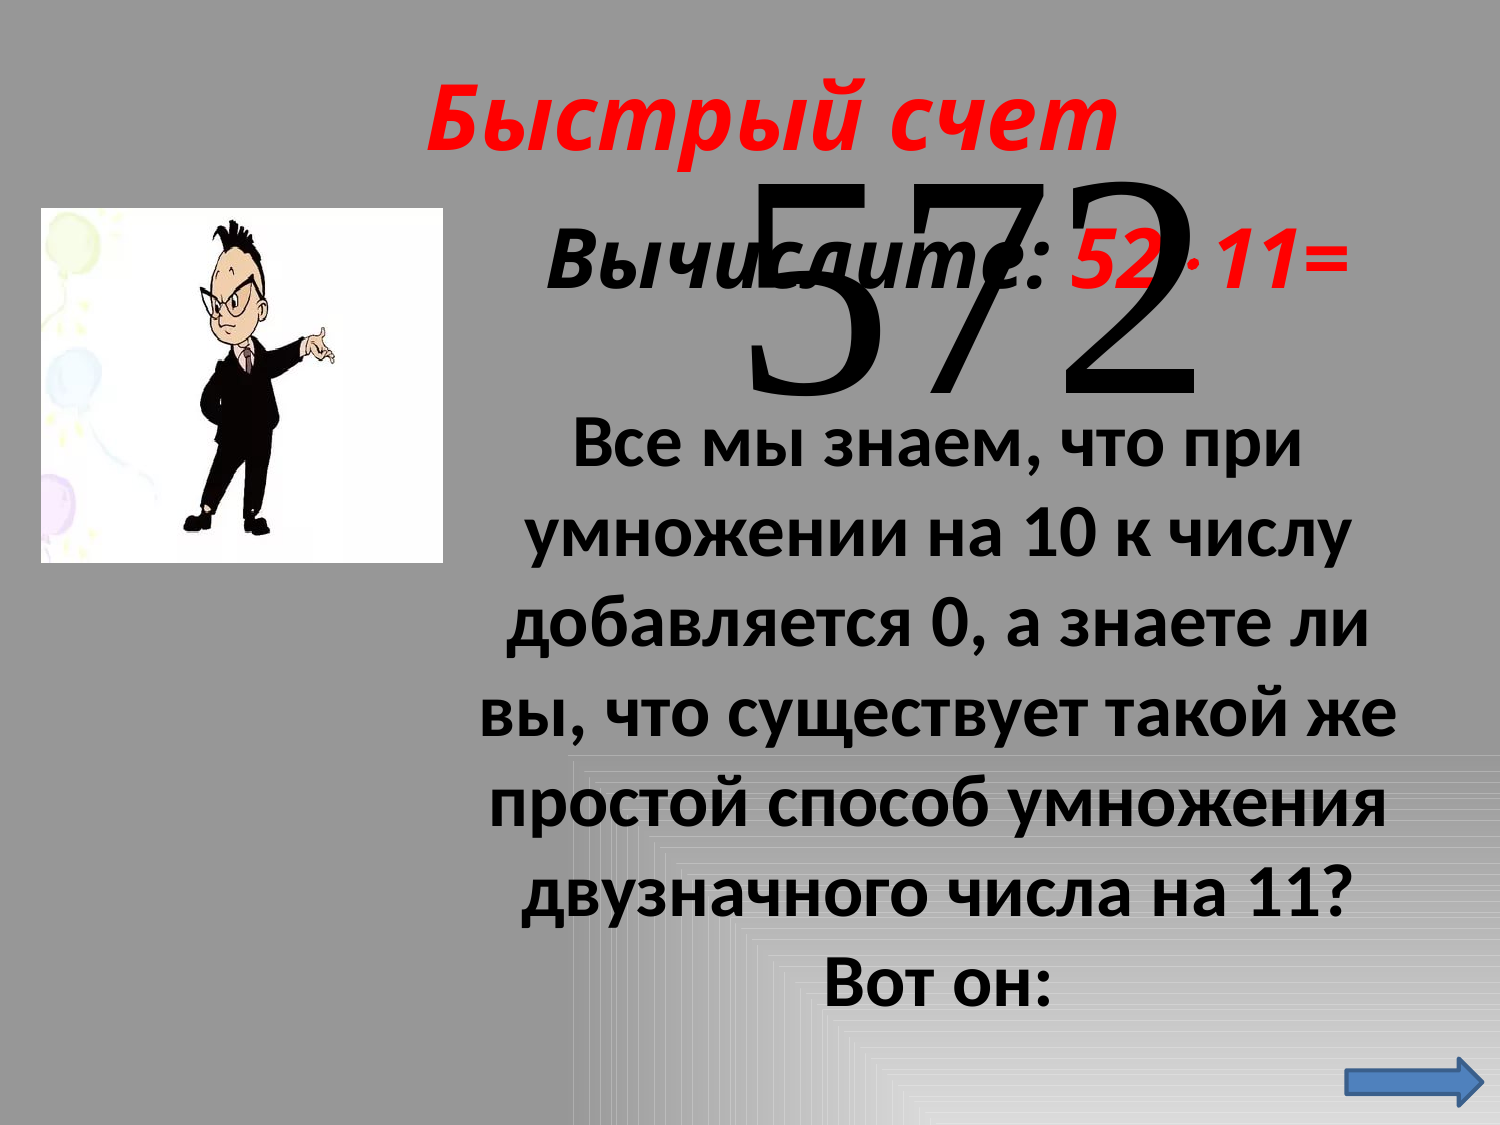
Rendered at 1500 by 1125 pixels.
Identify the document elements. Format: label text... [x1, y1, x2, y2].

text_box Быстрый счет [289, 20, 1282, 208]
text_box [1344, 1056, 1485, 1108]
text_box Вычислите: 5211= [451, 160, 689, 349]
text_box Вычислите: 5211= [1259, 160, 1444, 349]
title Все мы знаем, что при умножении на 10 к числу добавляется 0, а знаете ли вы, что существует такой же простой способ умножения двузначного числа на 11? Вот он: [442, 408, 1436, 1094]
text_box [695, 100, 1255, 474]
picture [41, 207, 444, 563]
